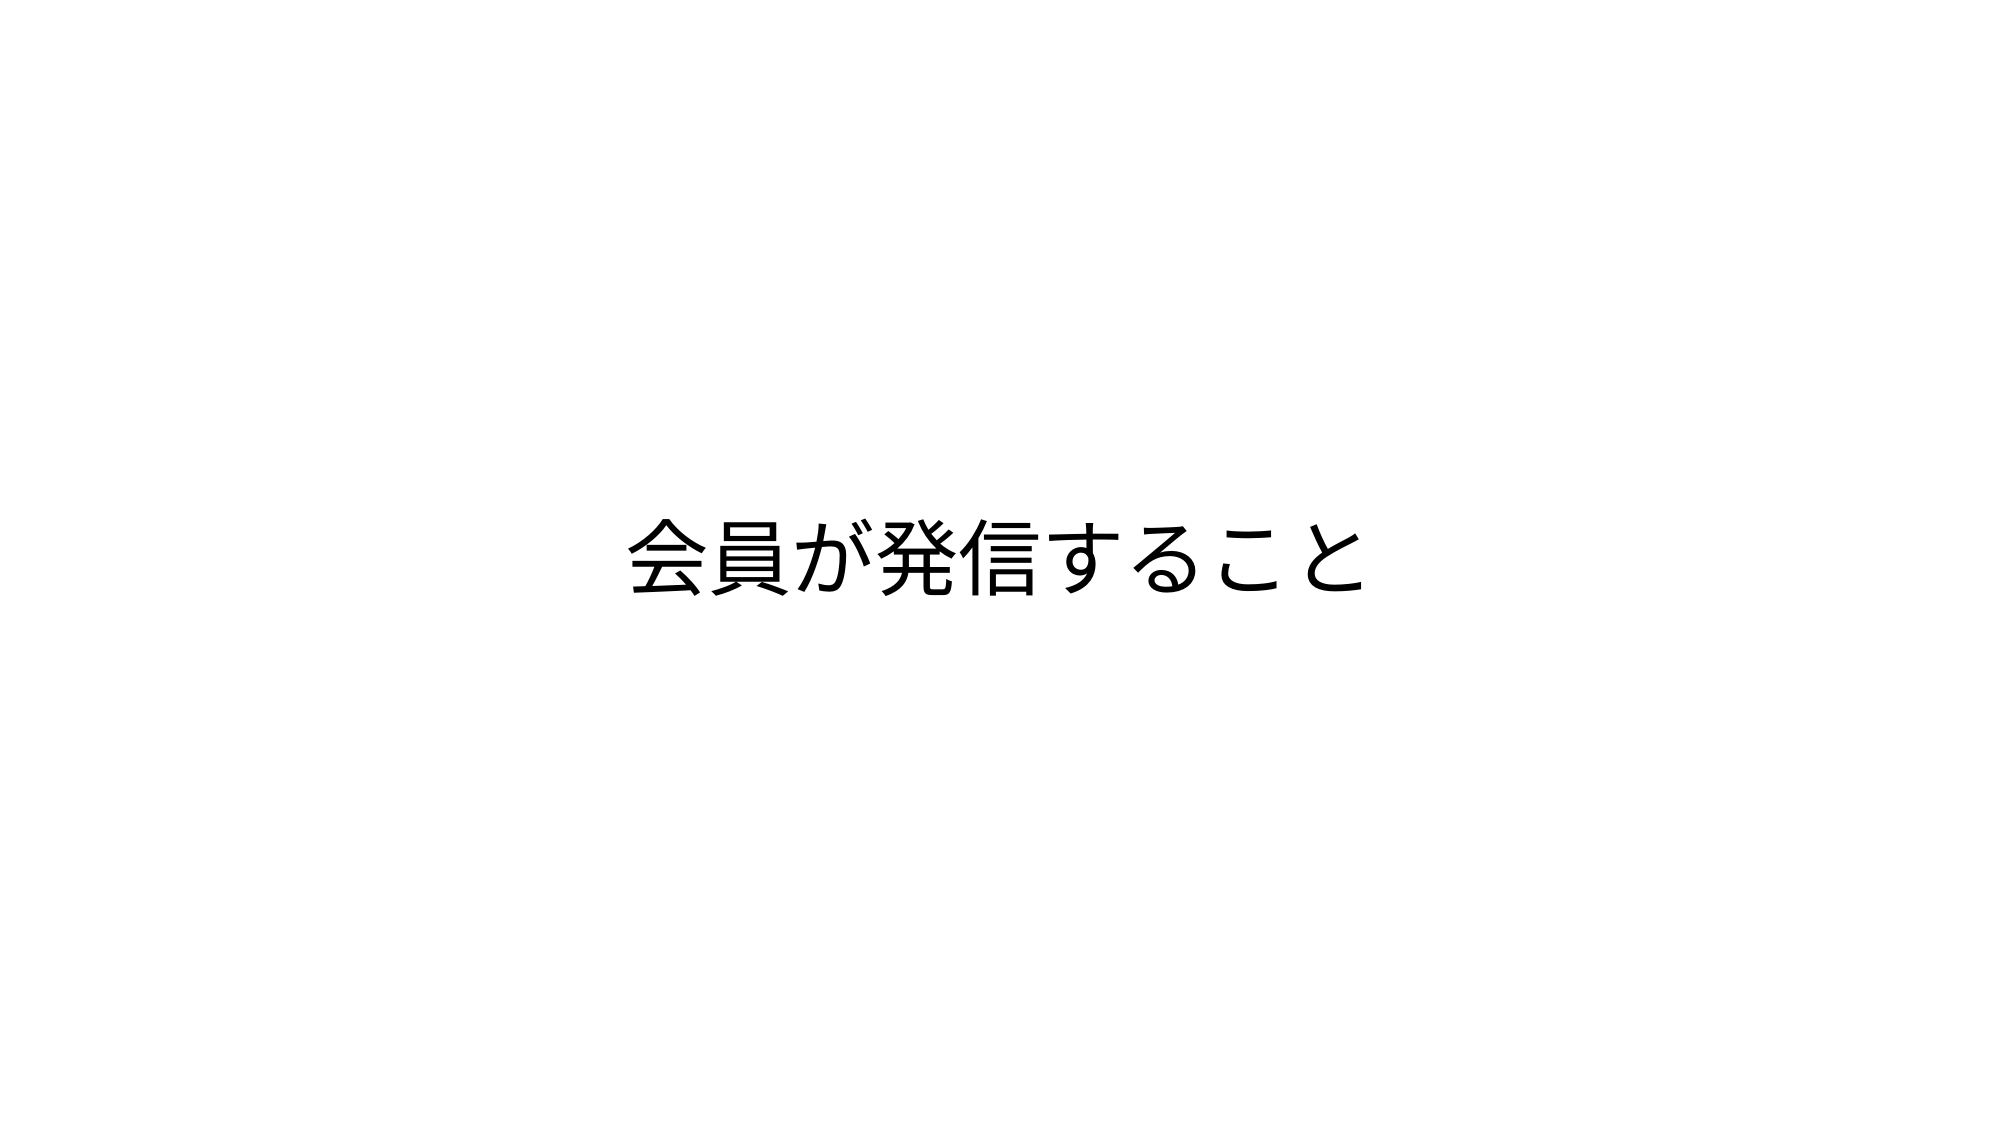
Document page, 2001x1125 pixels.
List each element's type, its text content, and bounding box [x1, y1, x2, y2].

title 会員が発信すること [398, 423, 1602, 702]
